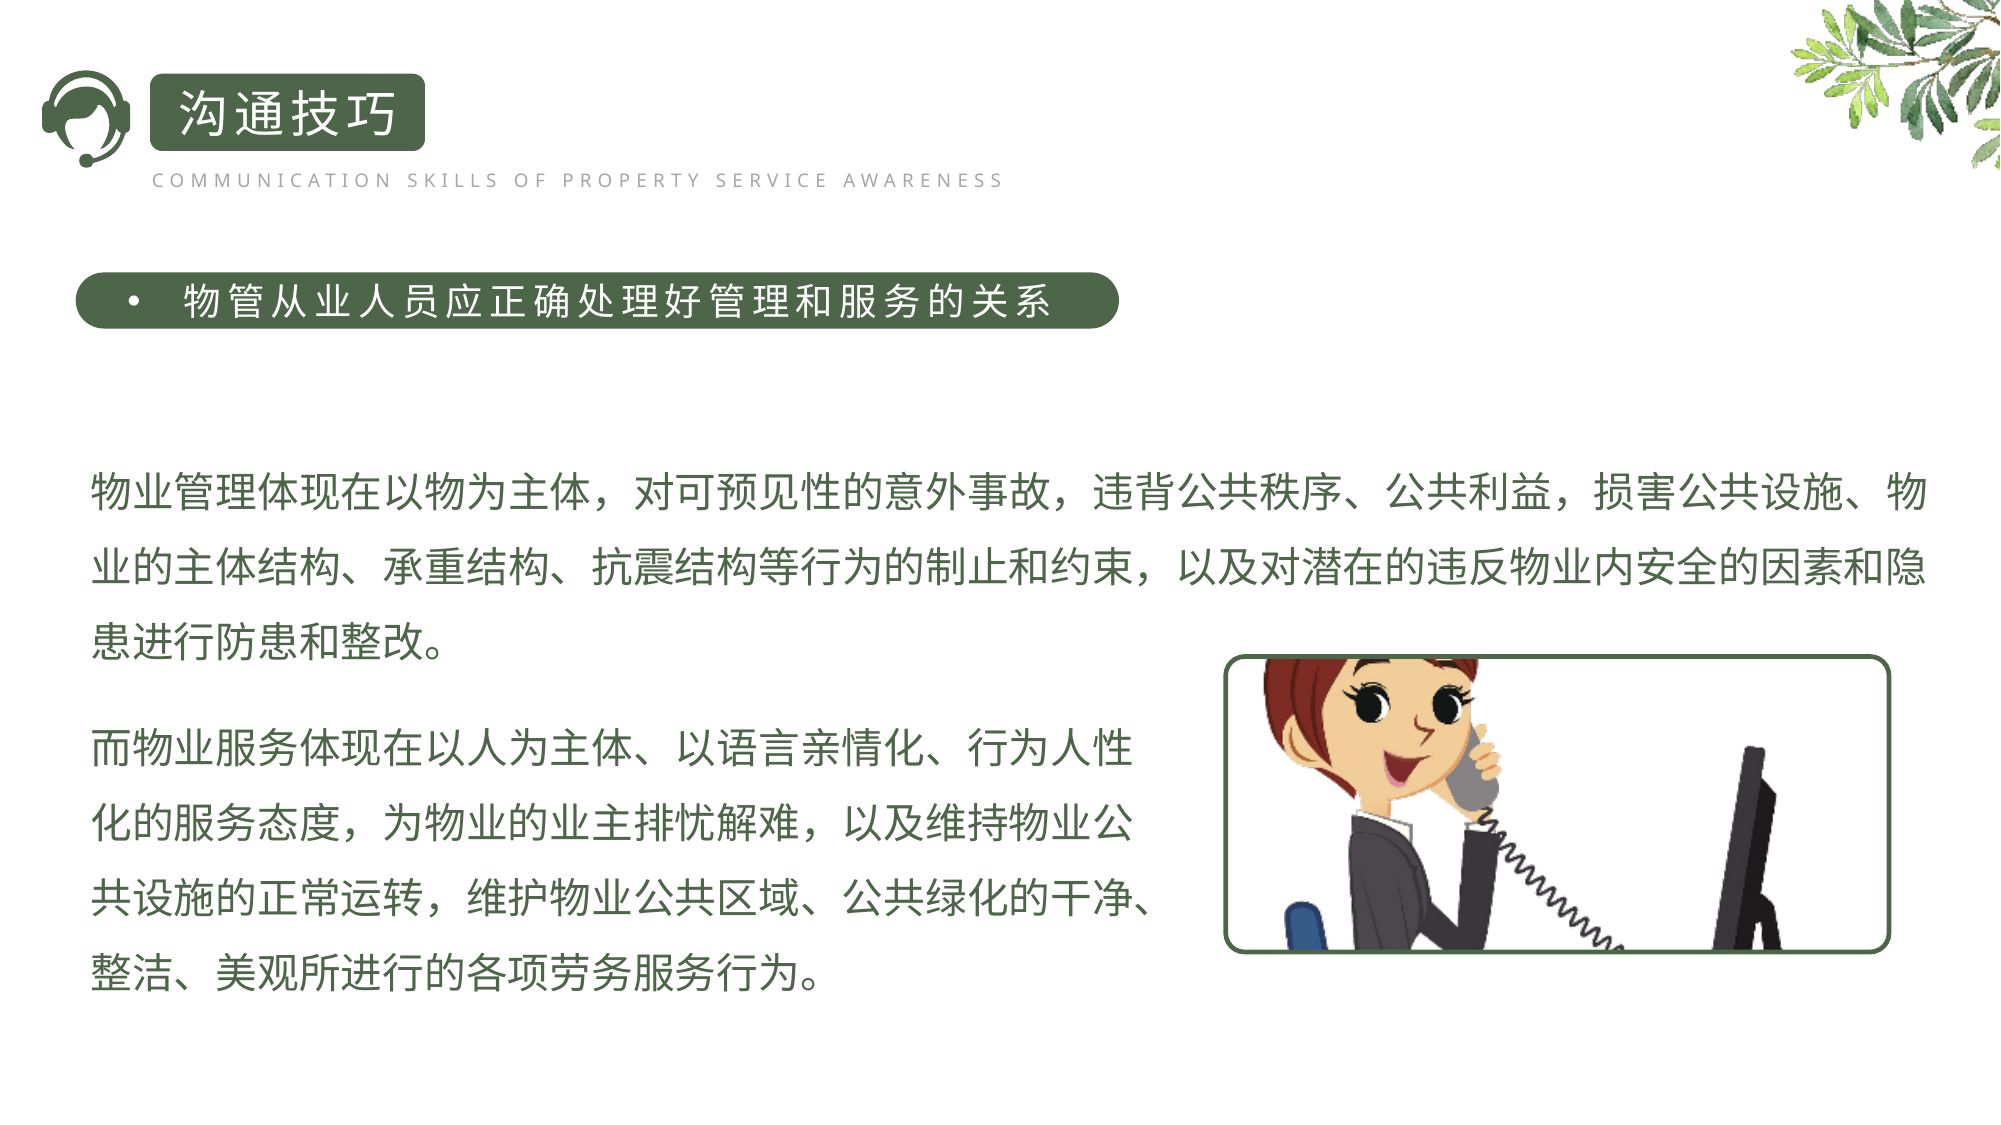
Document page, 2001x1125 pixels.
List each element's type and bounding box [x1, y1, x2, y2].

text_box [42, 70, 427, 168]
picture [1790, 0, 2000, 170]
text_box [0, 0, 2000, 1125]
